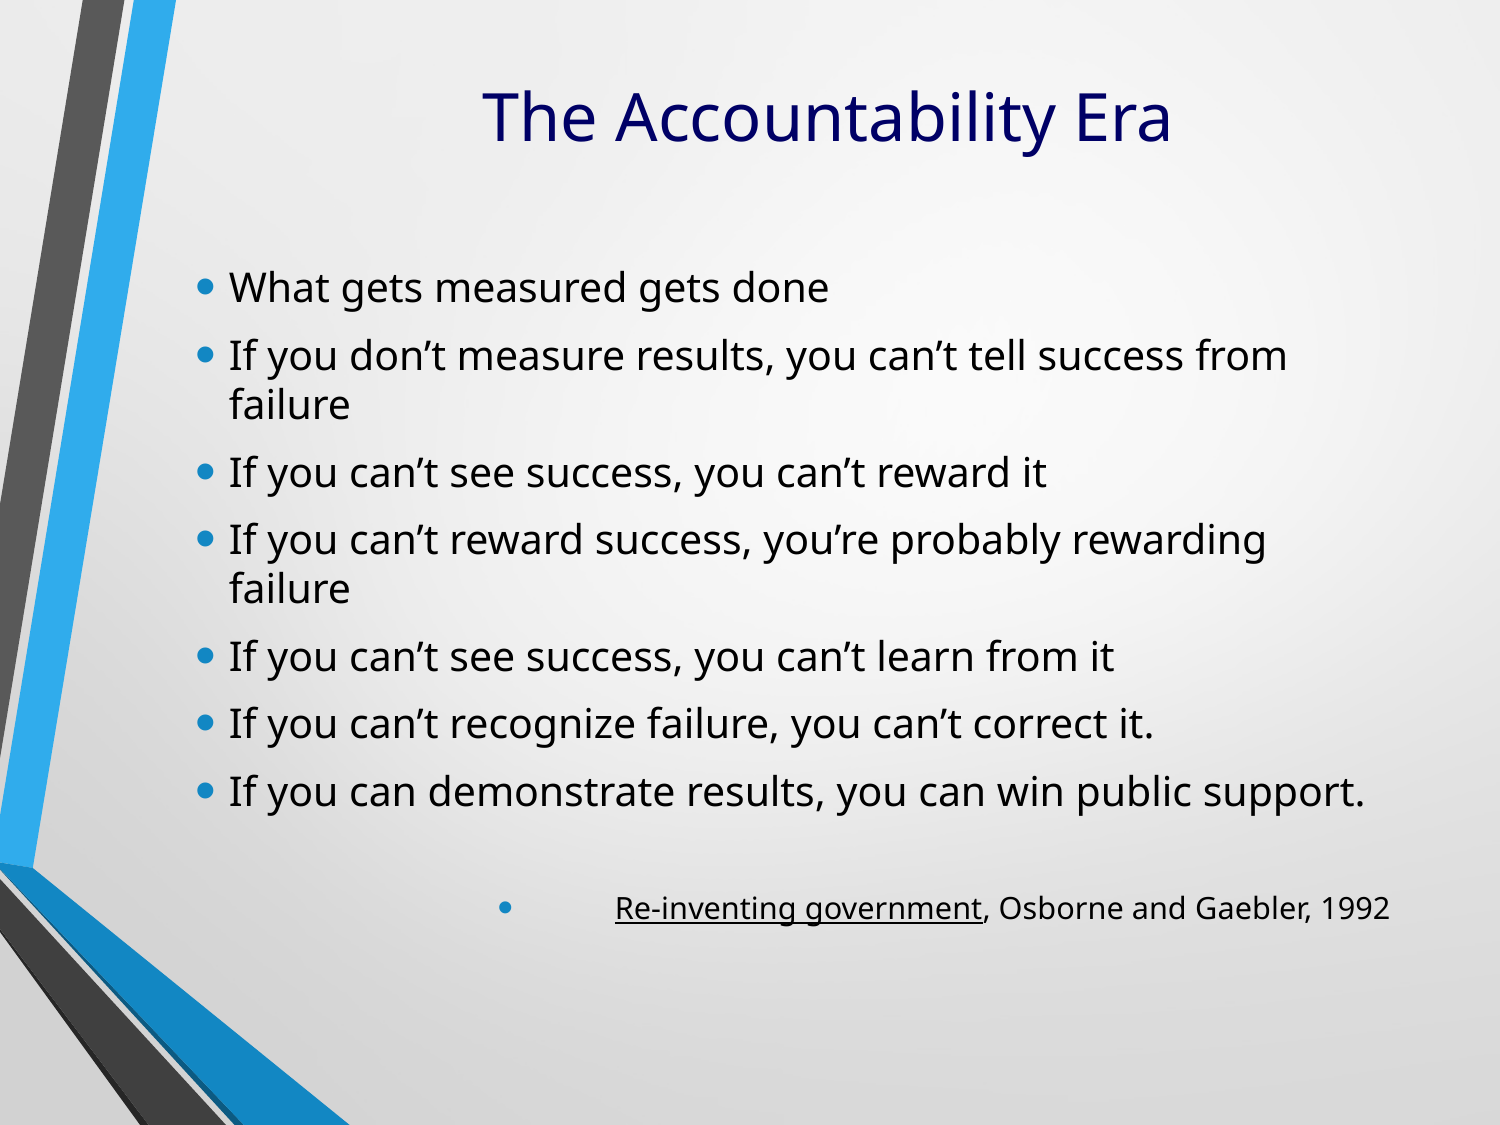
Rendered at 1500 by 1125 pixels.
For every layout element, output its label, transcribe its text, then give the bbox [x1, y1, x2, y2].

title [161, 75, 1425, 400]
list What gets measured gets done If you don’t measure results, you can’t tell success from failure If you can’t see success, you can’t reward it If you can’t reward success, you’re probably rewarding failure If you can’t see success, you can’t learn from it If you can’t recognize failure, you can’t correct it. If you can demonstrate results, you can win public support. Re-inventing government, Osborne and Gaebler, 1992 [180, 237, 1406, 950]
text_box The Accountability Era [467, 67, 1205, 163]
